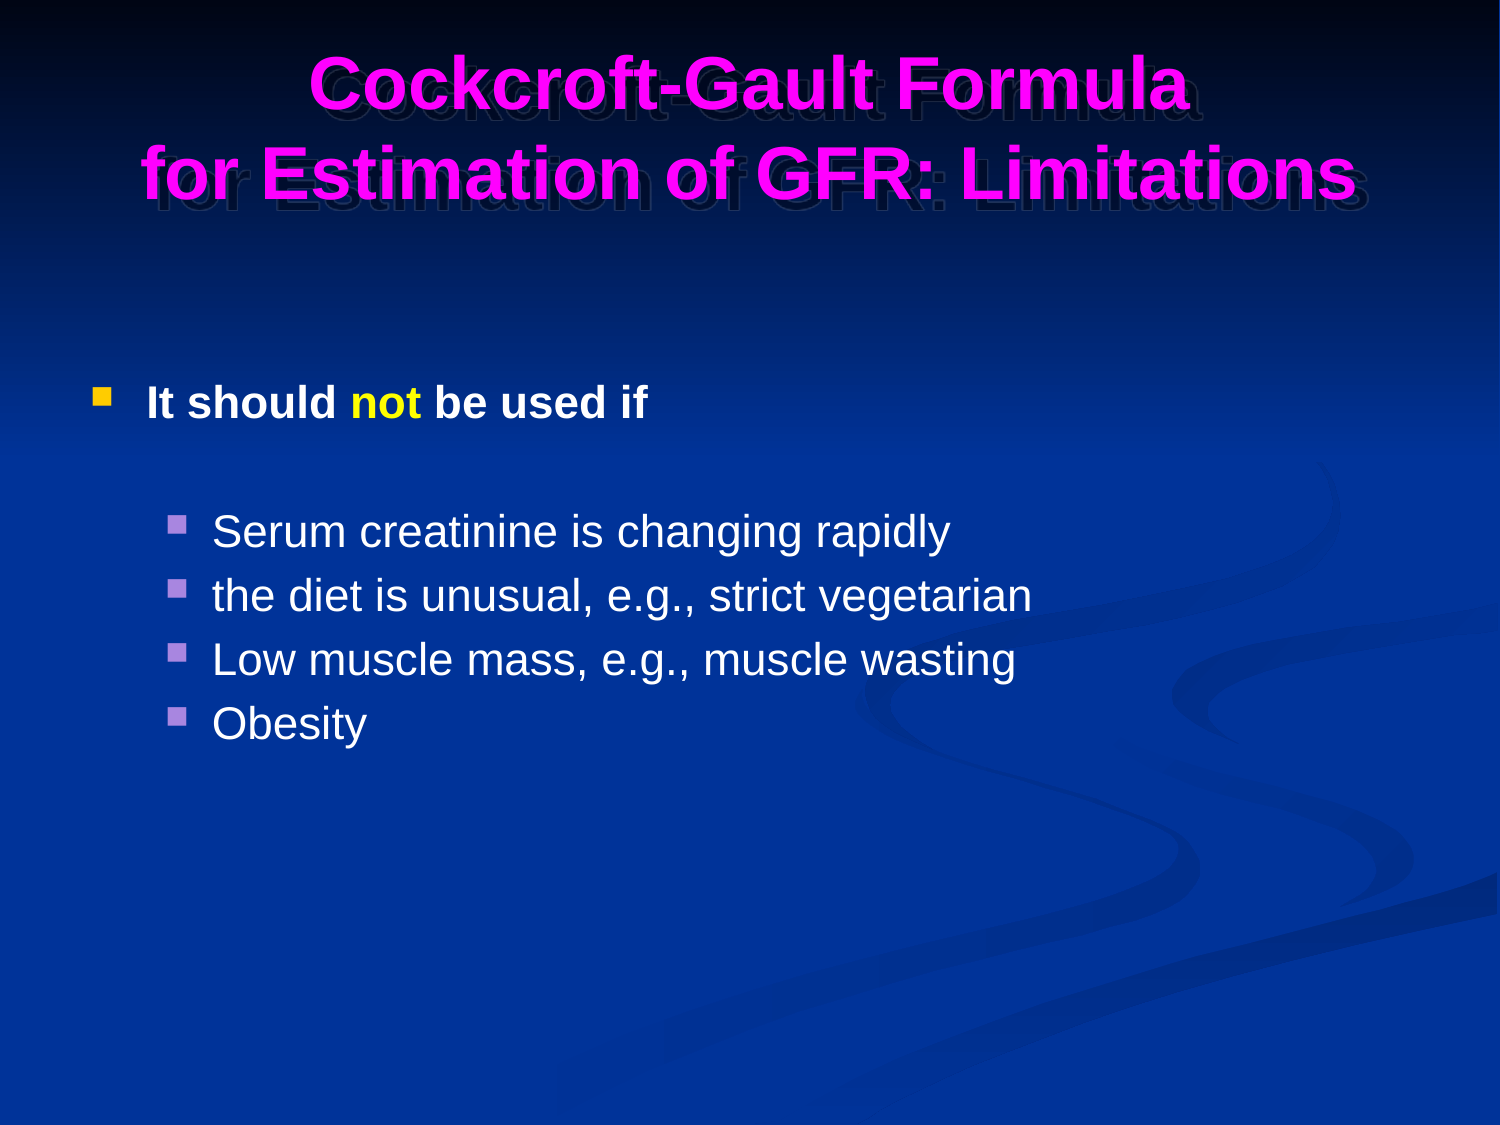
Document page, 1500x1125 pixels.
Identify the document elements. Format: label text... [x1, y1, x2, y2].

title Cockcroft-Gault Formula for Estimation of GFR: Limitations [112, 30, 1388, 219]
list It should not be used if Serum creatinine is changing rapidly the diet is unusual, e.g., strict vegetarian Low muscle mass, e.g., muscle wasting Obesity [74, 365, 1426, 887]
